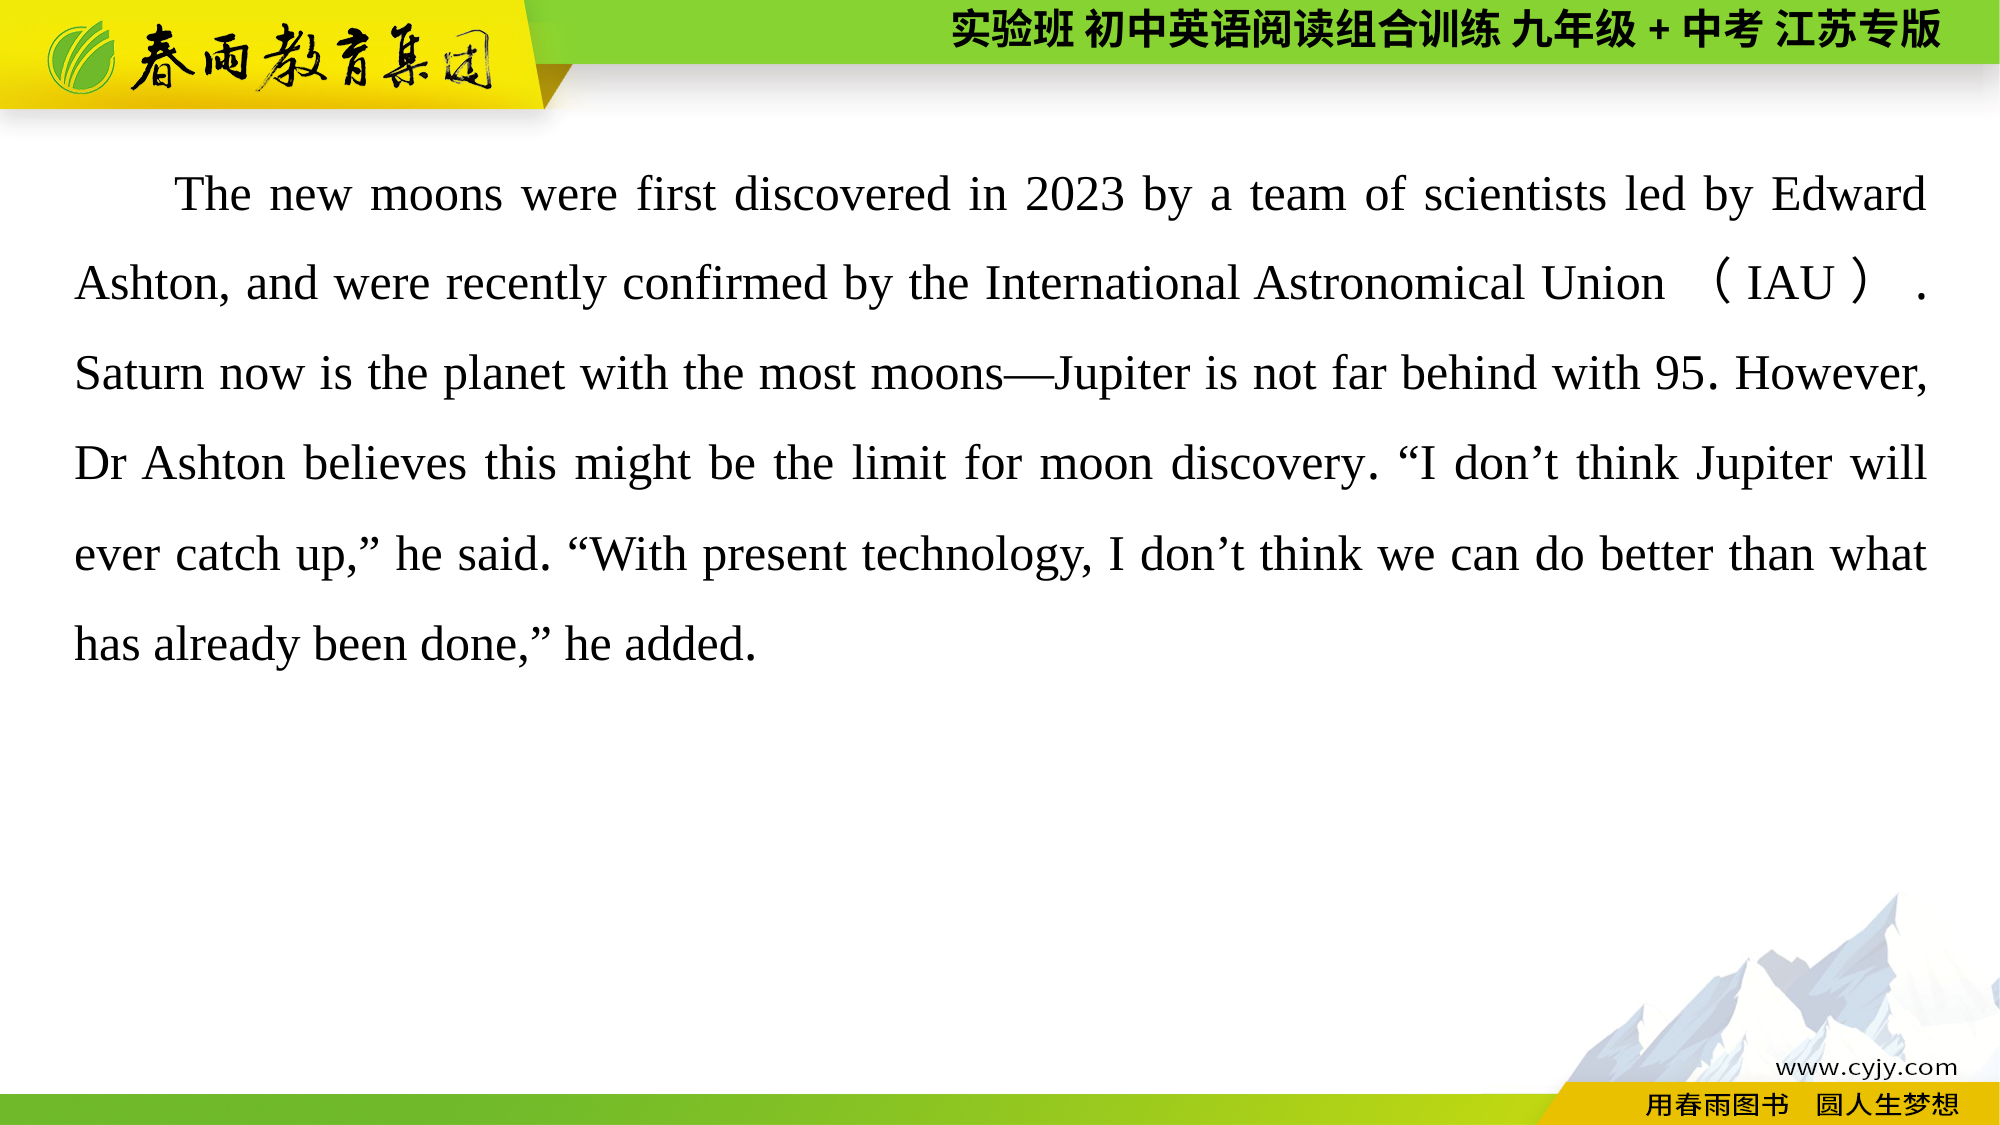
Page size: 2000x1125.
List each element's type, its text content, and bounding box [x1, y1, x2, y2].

picture [0, 0, 2000, 1125]
list The new moons were first discovered in 2023 by a team of scientists led by Edward Ashton, and were recently confirmed by the International Astronomical Union（IAU）. Saturn now is the planet with the most moons—Jupiter is not far behind with 95. However, Dr Ashton believes this might be the limit for moon discovery. “I don’t think Jupiter will ever catch up,” he said. “With present technology, I don’t think we can do better than what has already been done,” he added. [59, 122, 1944, 672]
